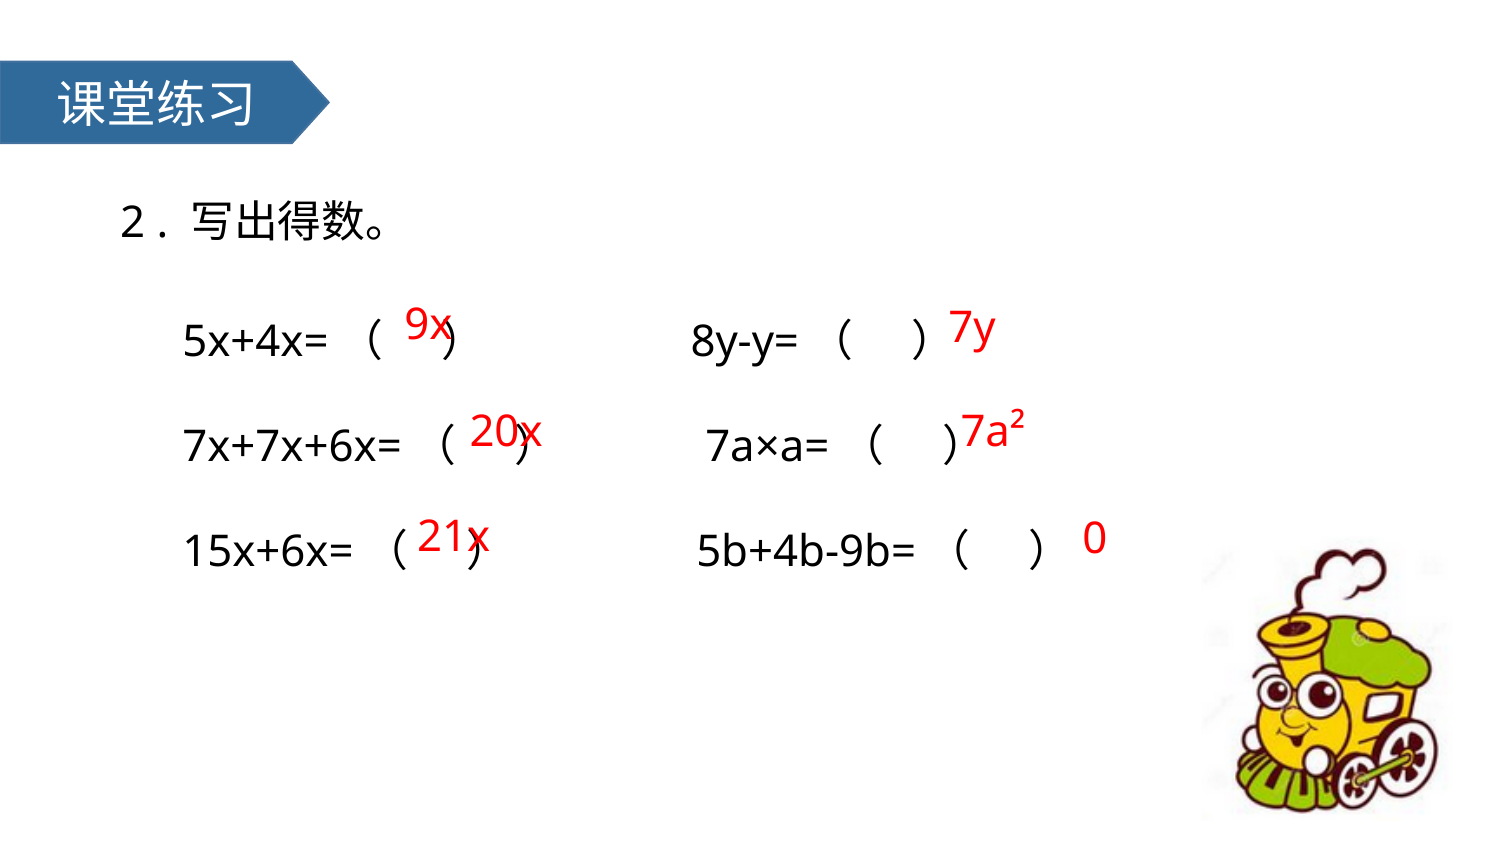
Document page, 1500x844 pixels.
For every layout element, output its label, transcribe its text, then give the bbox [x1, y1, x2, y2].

text_box 20x [458, 396, 566, 461]
text_box 0 [1071, 504, 1131, 568]
text_box 课堂练习 [0, 61, 329, 144]
text_box 2 . 写出得数。 [108, 162, 1305, 253]
text_box 7a² [949, 396, 1049, 461]
text_box 5x+4x=（ ） 8y-y=（ ） 7x+7x+6x=（ ） 7a×a=（ ） 15x+6x=（ ） 5b+4b-9b=（ ） [171, 255, 1180, 582]
text_box 7y [937, 293, 1019, 357]
text_box 21x [405, 502, 514, 567]
picture [1201, 536, 1466, 821]
text_box 9x [393, 290, 476, 354]
